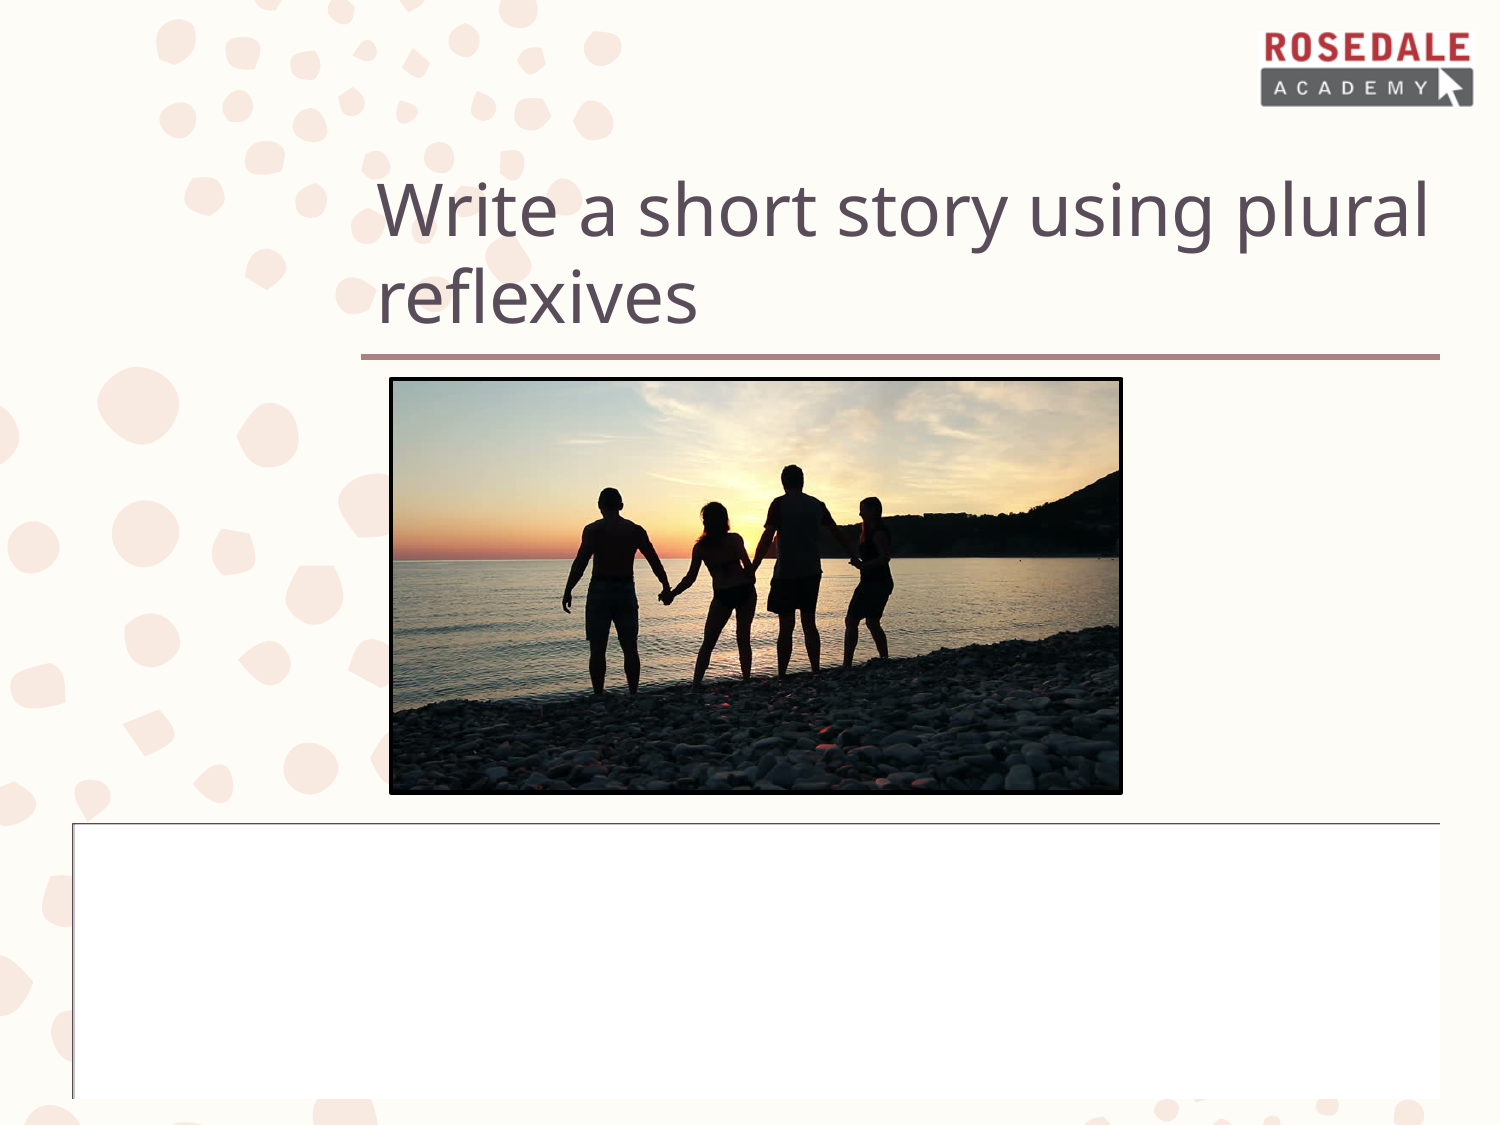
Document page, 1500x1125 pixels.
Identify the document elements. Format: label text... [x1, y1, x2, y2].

picture [1258, 31, 1475, 109]
picture [71, 823, 1441, 1099]
title Write a short story using plural reflexives [360, 159, 1456, 349]
picture [392, 380, 1120, 791]
